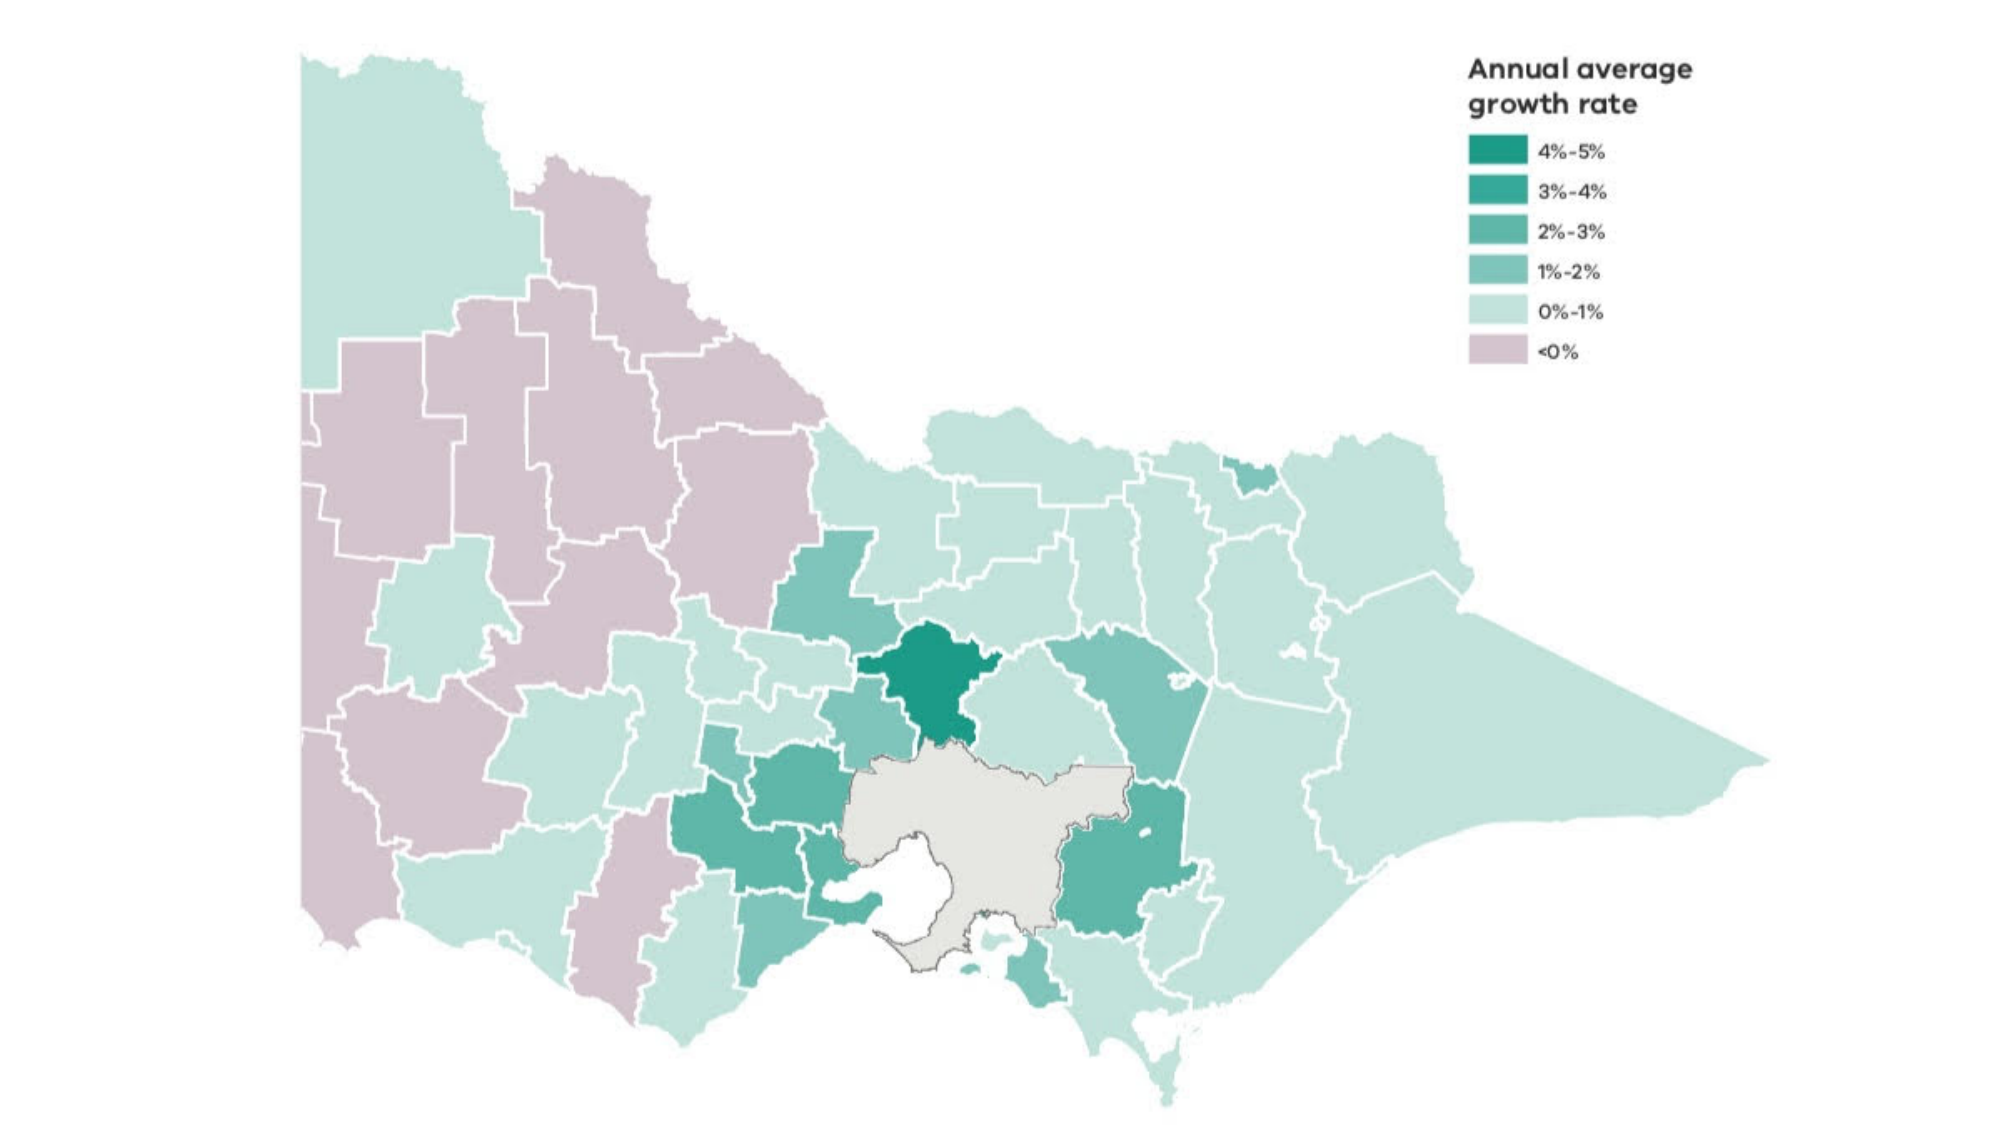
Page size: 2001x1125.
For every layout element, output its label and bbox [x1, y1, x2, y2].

picture [282, 4, 1817, 1125]
